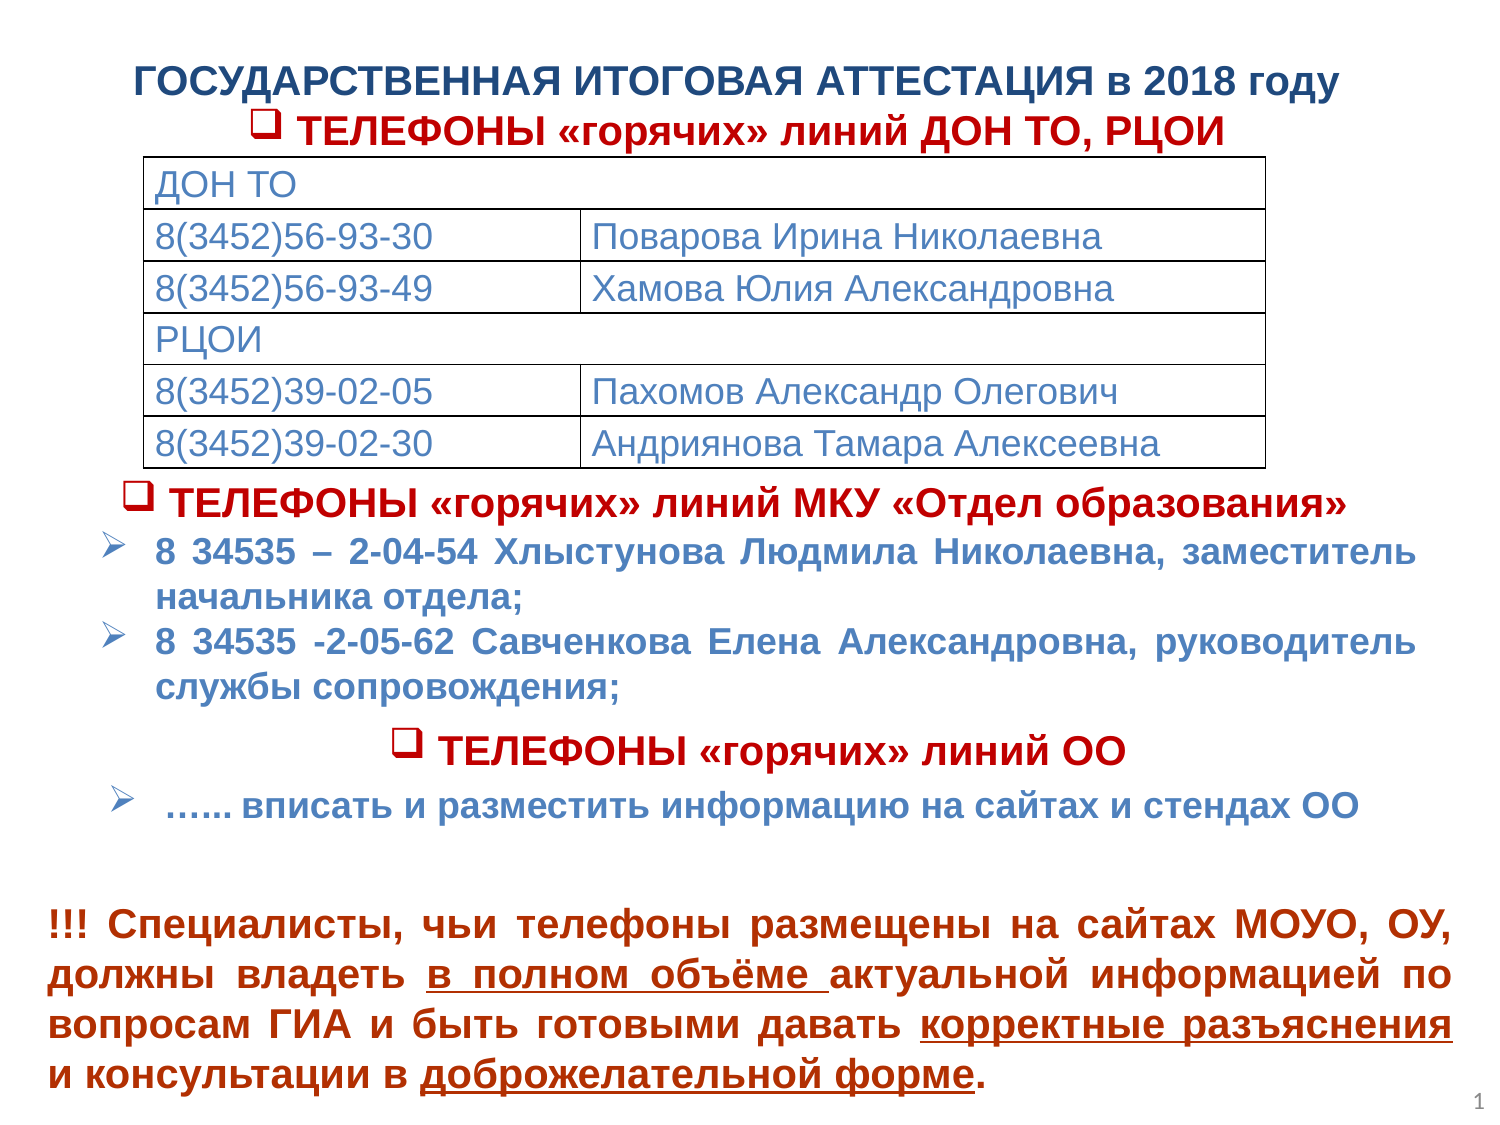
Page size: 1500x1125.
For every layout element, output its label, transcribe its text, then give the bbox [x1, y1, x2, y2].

text_box ТЕЛЕФОНЫ «горячих» линий ОО [84, 716, 1432, 782]
table_cell Пахомов Александр Олегович [581, 365, 1265, 415]
table_cell 8(3452)56-93-30 [144, 210, 580, 260]
table_cell 8(3452)56-93-49 [144, 262, 580, 312]
text_box ТЕЛЕФОНЫ «горячих» линий МКУ «Отдел образования» [30, 468, 1438, 534]
text_box …... вписать и разместить информацию на сайтах и стендах ОО [93, 773, 1441, 834]
table_cell Андриянова Тамара Алексеевна [581, 417, 1265, 467]
table_cell Поварова Ирина Николаевна [581, 210, 1265, 260]
table_cell РЦОИ [144, 314, 1265, 364]
text_box [86, 94, 1435, 145]
table_cell 8(3452)39-02-30 [144, 417, 580, 467]
table_cell Хамова Юлия Александровна [581, 262, 1265, 312]
text_box ГОСУДАРСТВЕННАЯ ИТОГОВАЯ АТТЕСТАЦИЯ в 2018 году ТЕЛЕФОНЫ «горячих» линий ДОН ТО, РЦОИ [32, 46, 1441, 162]
text_box 8 34535 – 2-04-54 Хлыстунова Людмила Николаевна, заместитель начальника отдела; 8 34535 -2-05-62 Савченкова Елена Александровна, руководитель службы сопровождения; [84, 519, 1432, 715]
text_box !!! Специалисты, чьи телефоны размещены на сайтах МОУО, ОУ, должны владеть в полном объёме актуальной информацией по вопросам ГИА и быть готовыми давать корректные разъяснения и консультации в доброжелательной форме. [32, 889, 1468, 1105]
table_cell 8(3452)39-02-05 [144, 365, 580, 415]
table_header ДОН ТО [144, 158, 1265, 208]
text_box 1 [1435, 1069, 1500, 1125]
